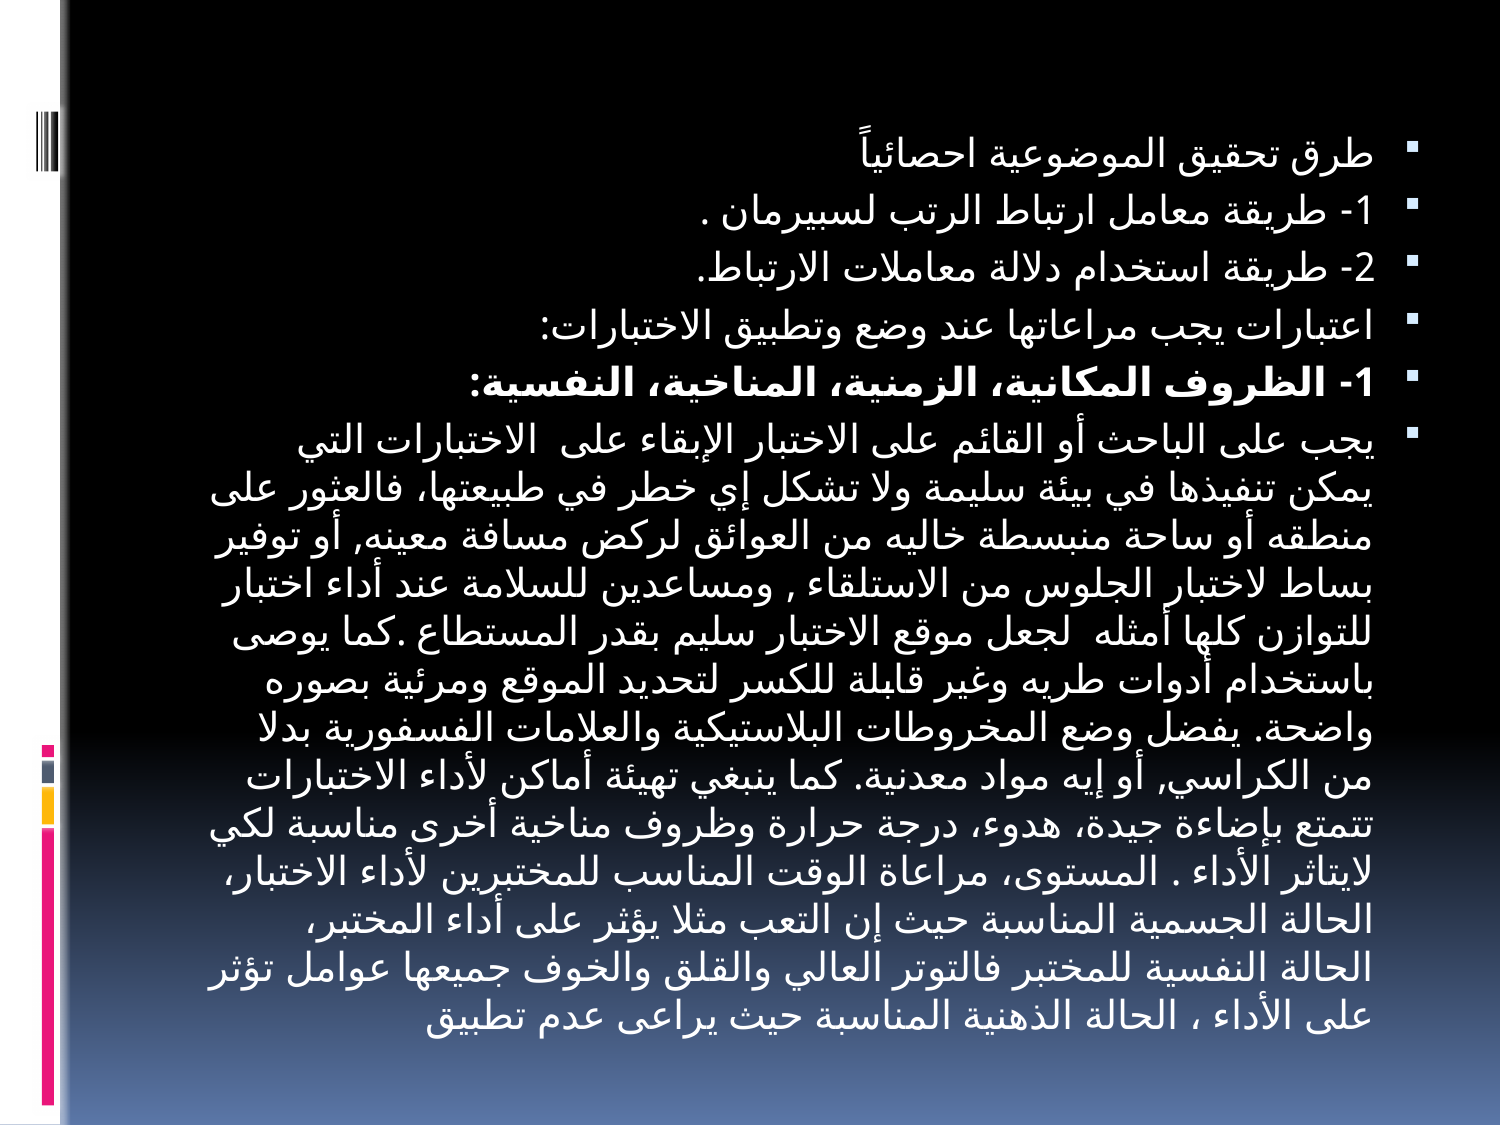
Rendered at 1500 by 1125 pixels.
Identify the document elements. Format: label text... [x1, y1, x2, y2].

list طرق تحقيق الموضوعية احصائياً 1- طريقة معامل ارتباط الرتب لسبيرمان . 2- طريقة استخدام دلالة معاملات الارتباط. اعتبارات يجب مراعاتها عند وضع وتطبيق الاختبارات: 1- الظروف المكانية، الزمنية، المناخية، النفسية: يجب على الباحث أو القائم على الاختبار الإبقاء على الاختبارات التي يمكن تنفيذها في بيئة سليمة ولا تشكل إي خطر في طبيعتها، فالعثور على منطقه أو ساحة منبسطة خاليه من العوائق لركض مسافة معينه, أو توفير بساط لاختبار الجلوس من الاستلقاء , ومساعدين للسلامة عند أداء اختبار للتوازن كلها أمثله لجعل موقع الاختبار سليم بقدر المستطاع .كما يوصى باستخدام أدوات طريه وغير قابلة للكسر لتحديد الموقع ومرئية بصوره واضحة. يفضل وضع المخروطات البلاستيكية والعلامات الفسفورية بدلا من الكراسي, أو إيه مواد معدنية. كما ينبغي تهيئة أماكن لأداء الاختبارات تتمتع بإضاءة جيدة، هدوء، درجة حرارة وظروف مناخية أخرى مناسبة لكي لايتاثر الأداء . المستوى، مراعاة الوقت المناسب للمختبرين لأداء الاختبار، الحالة الجسمية المناسبة حيث إن التعب مثلا يؤثر على أداء المختبر، الحالة النفسية للمختبر فالتوتر العالي والقلق والخوف جميعها عوامل تؤثر على الأداء ، الحالة الذهنية المناسبة حيث يراعى عدم تطبيق [187, 120, 1438, 1100]
